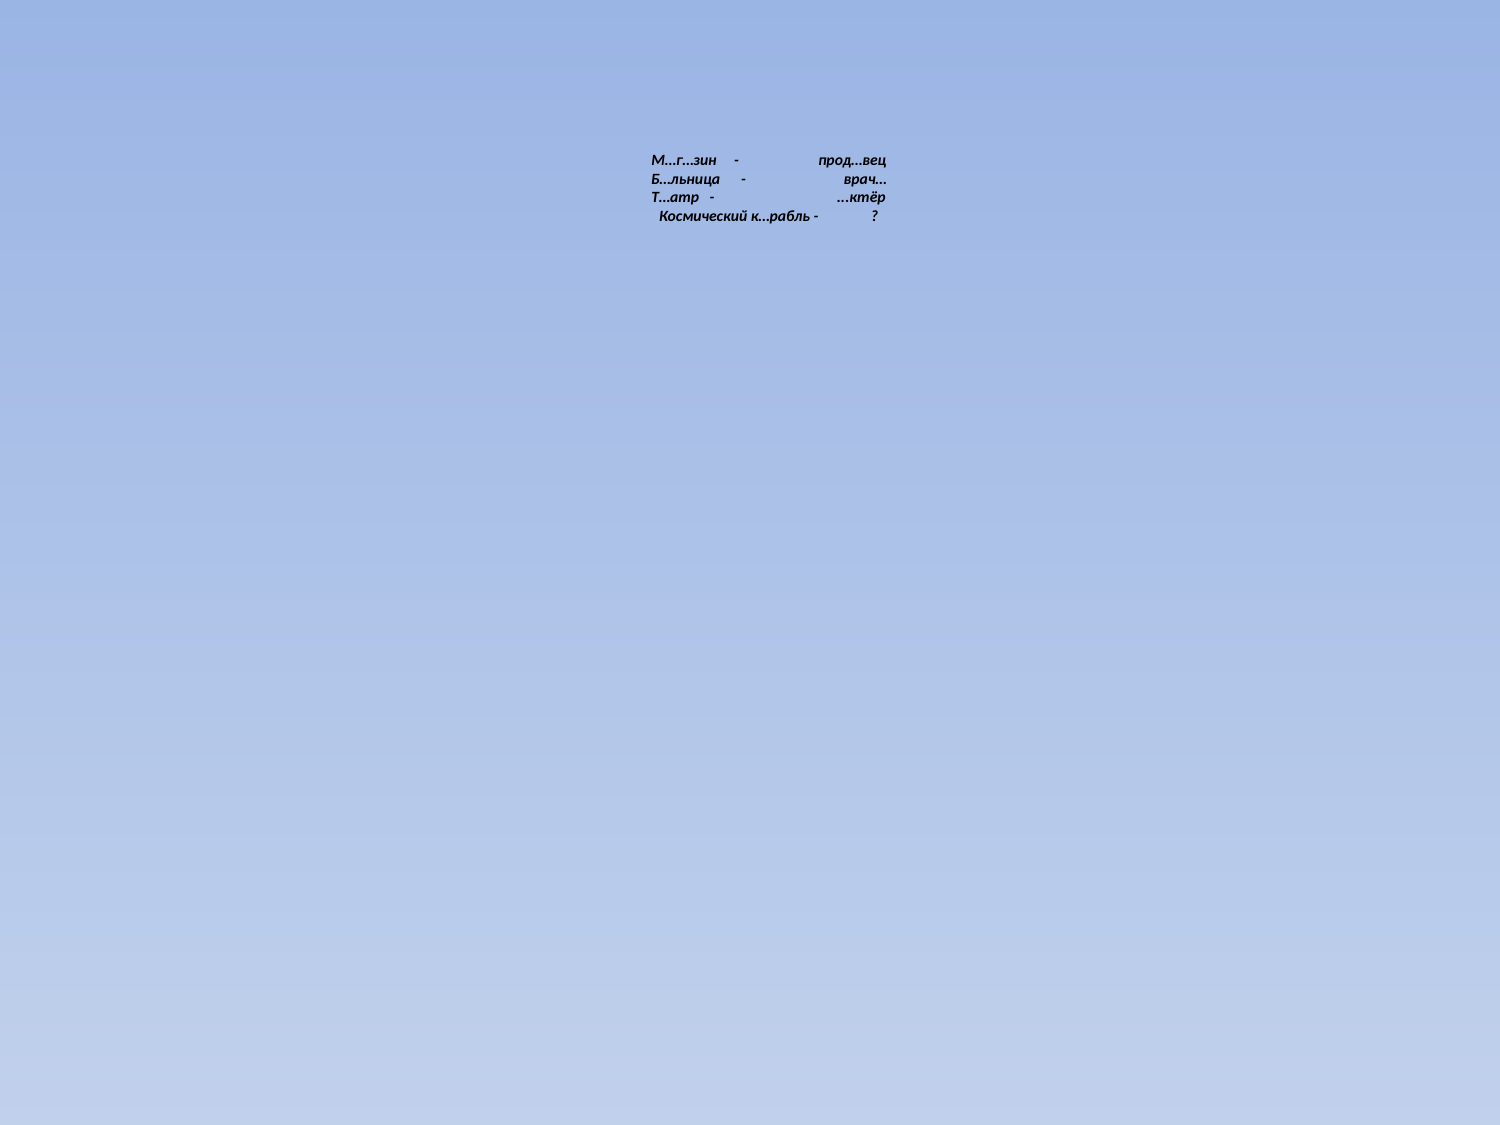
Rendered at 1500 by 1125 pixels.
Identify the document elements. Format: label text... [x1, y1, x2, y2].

title М…г…зин - прод…вец Б…льница - врач… Т…атр - ...ктёр Космический к…рабль - ? [93, 46, 1444, 235]
